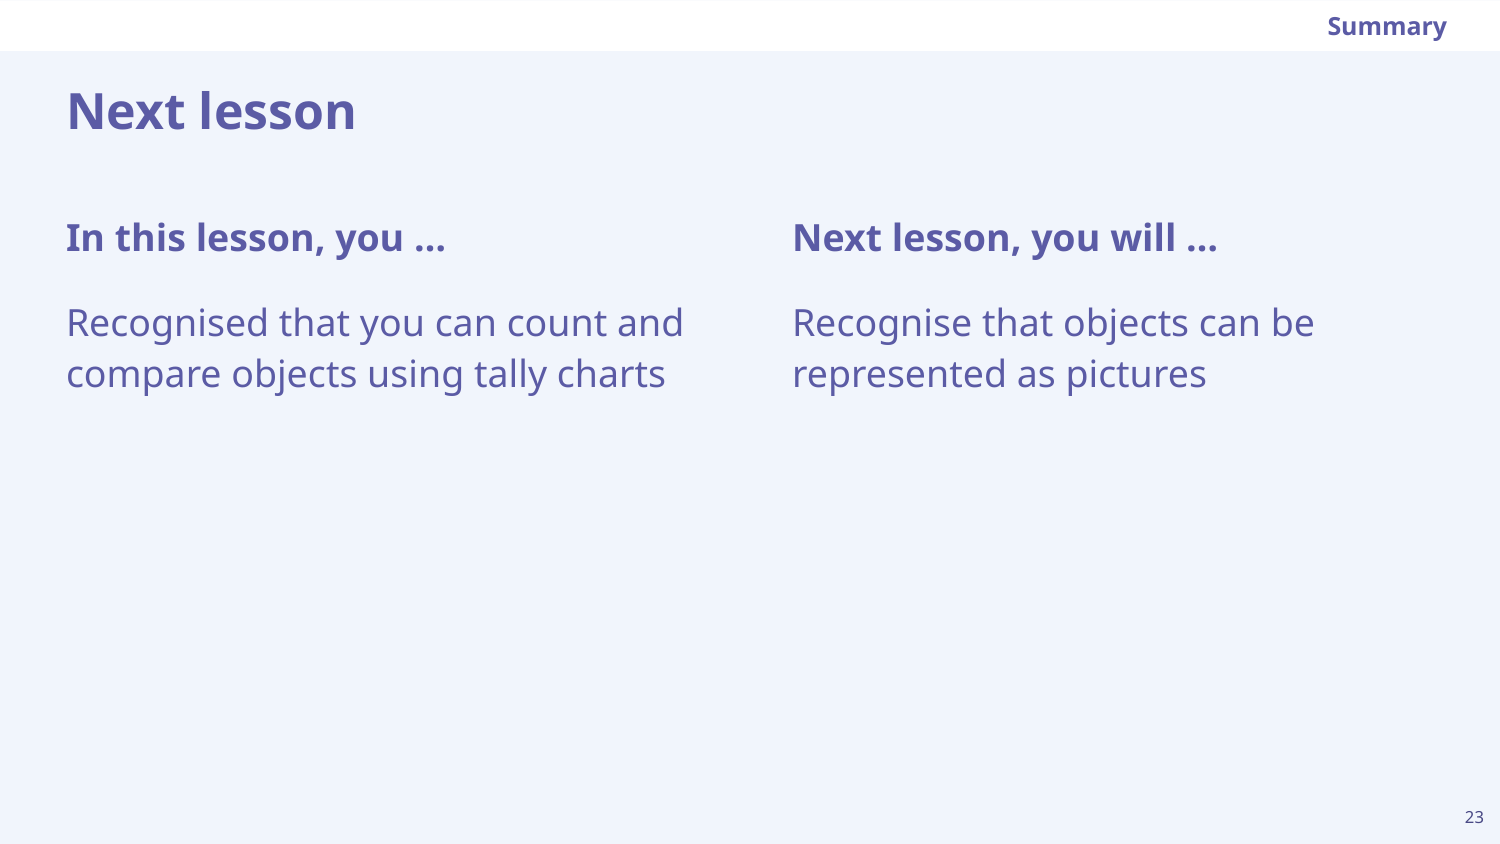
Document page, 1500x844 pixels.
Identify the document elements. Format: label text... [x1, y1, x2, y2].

subtitle Summary [862, 0, 1448, 52]
slide_number 23 [1448, 792, 1500, 844]
list In this lesson, you … Recognised that you can count and compare objects using tally charts [51, 191, 723, 793]
list Next lesson, you will … Recognise that objects can be represented as pictures [776, 191, 1449, 793]
title Next lesson [51, 52, 1449, 167]
